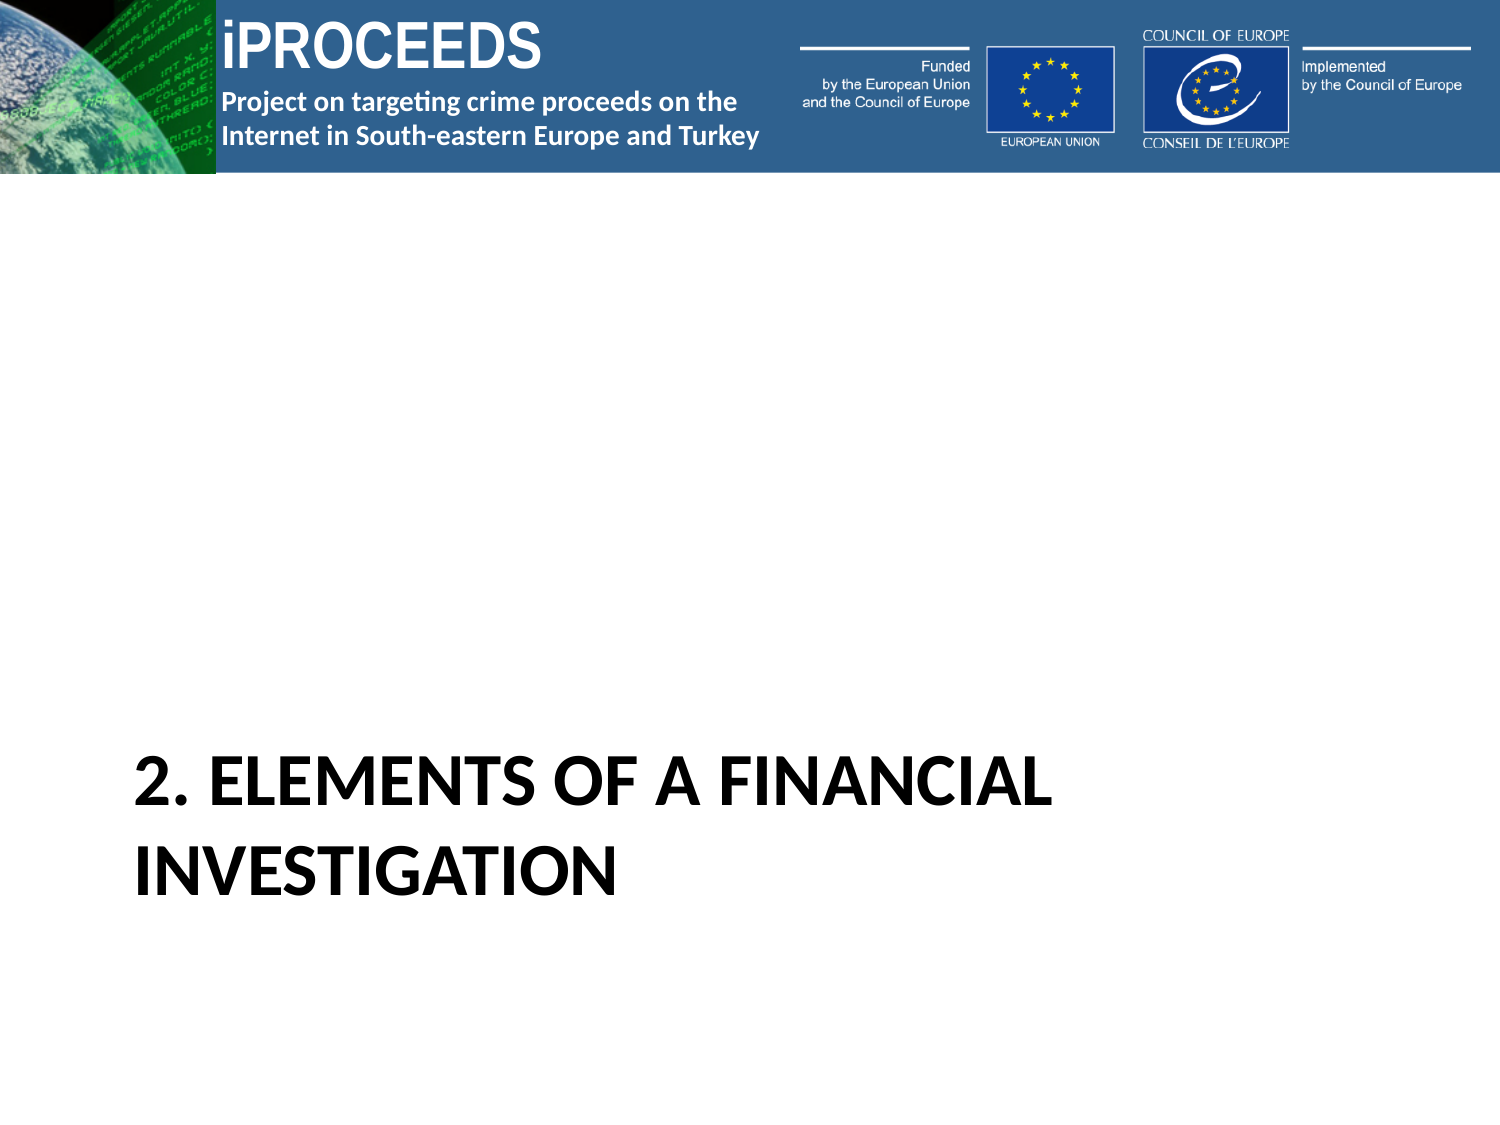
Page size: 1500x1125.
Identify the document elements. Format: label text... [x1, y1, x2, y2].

picture [0, 0, 216, 174]
title 2. Elements of a Financial investigation [118, 722, 1400, 947]
picture [800, 30, 1471, 148]
